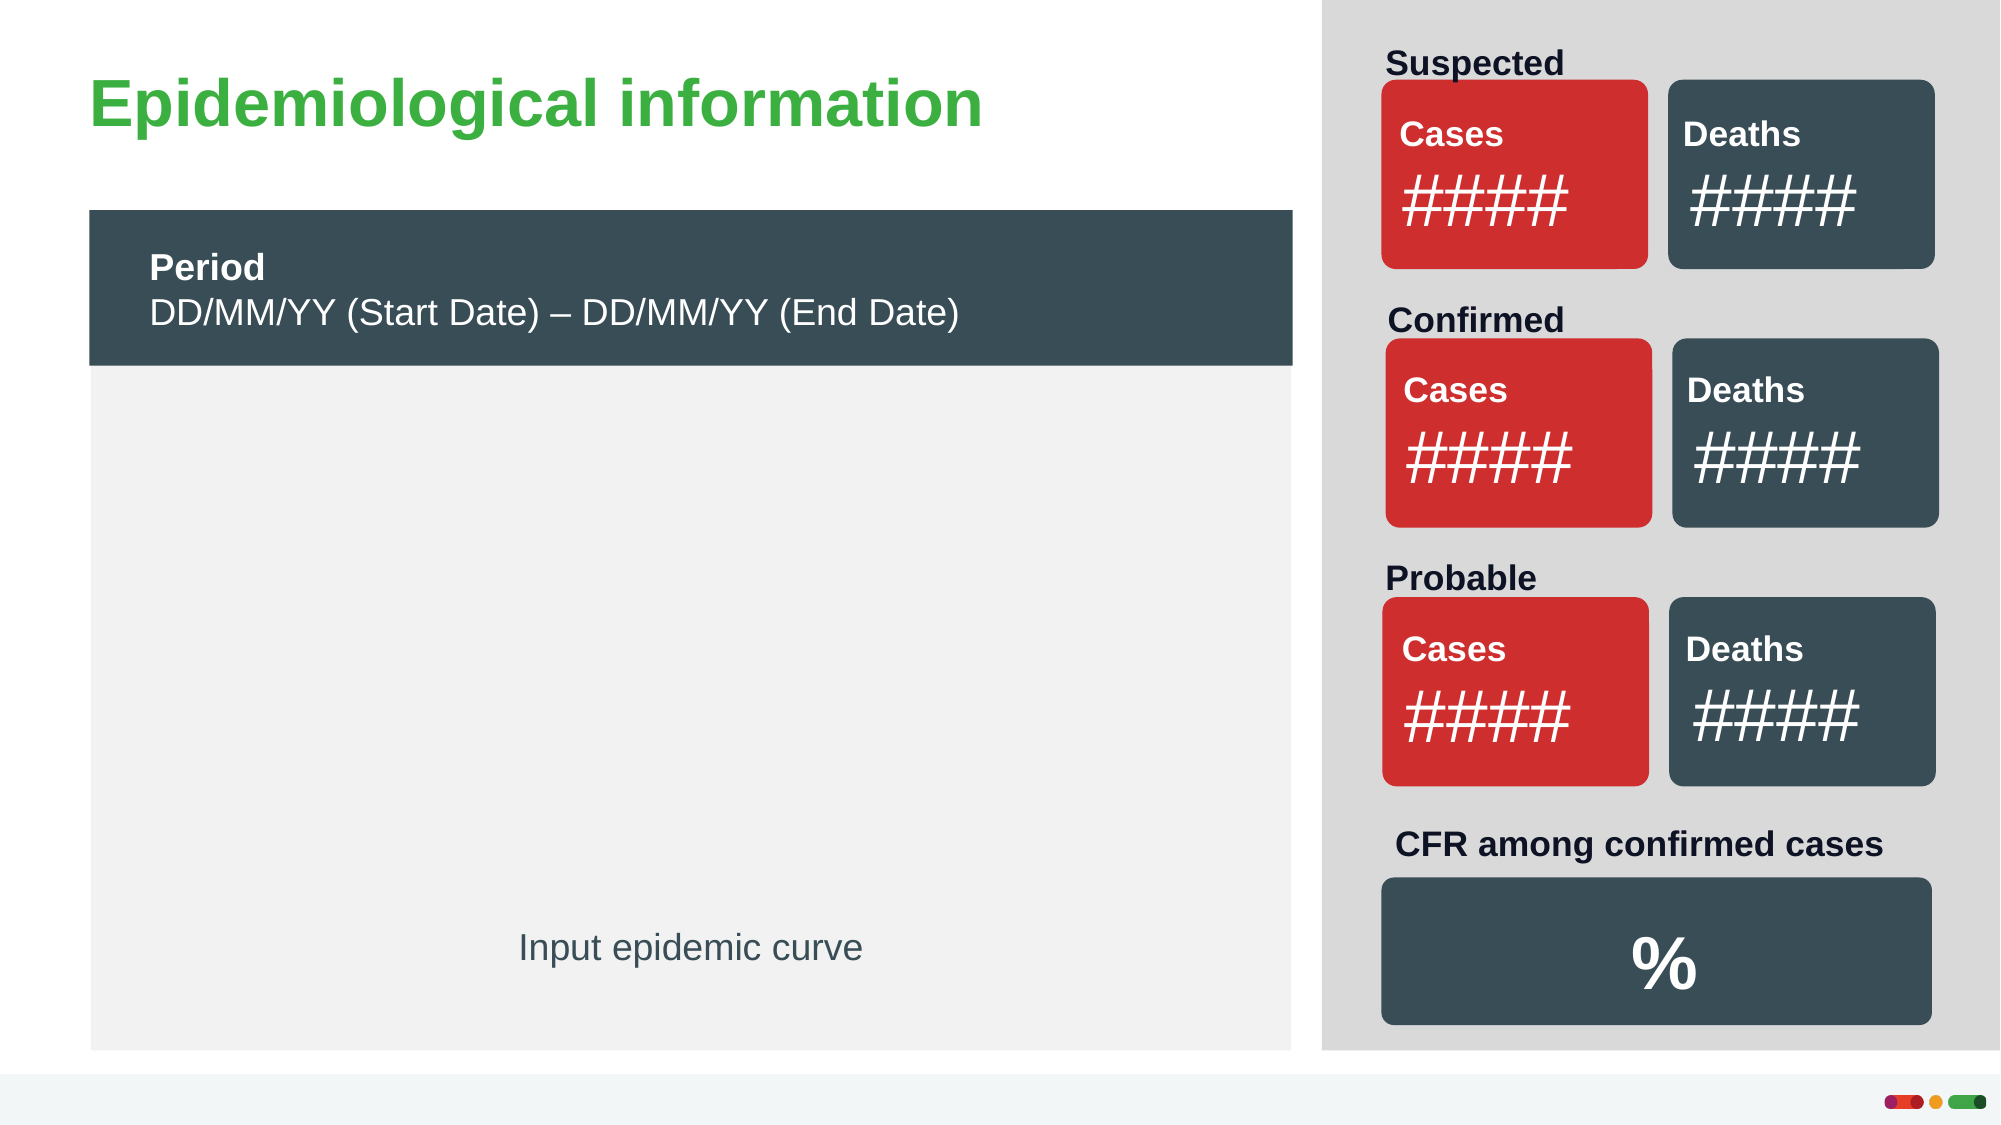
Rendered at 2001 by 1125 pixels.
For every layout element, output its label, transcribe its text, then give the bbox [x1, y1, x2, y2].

title Epidemiological information [89, 59, 1023, 210]
text_box Suspected [1377, 23, 1573, 90]
text_box #### [1397, 641, 1580, 765]
text_box [1382, 597, 1650, 787]
text_box [1381, 877, 1932, 1026]
text_box Probable [1377, 539, 1546, 606]
text_box [1381, 79, 1649, 270]
text_box Confirmed [1380, 281, 1573, 348]
text_box Cases [1395, 351, 1516, 418]
text_box Deaths [1675, 95, 1809, 161]
text_box #### [1394, 126, 1577, 250]
text_box [1669, 597, 1936, 787]
text_box Cases [1391, 95, 1512, 161]
text_box Deaths [1677, 610, 1812, 677]
text_box #### [1685, 641, 1868, 765]
text_box #### [1682, 126, 1866, 249]
text_box CFR among confirmed cases [1387, 804, 1893, 871]
text_box [1672, 338, 1940, 528]
text_box [1321, 0, 2000, 1051]
text_box Input epidemic curve [90, 366, 1292, 1051]
text_box [1668, 79, 1935, 270]
text_box Deaths [1679, 351, 1813, 418]
text_box #### [1686, 382, 1869, 506]
text_box % [1623, 889, 1706, 1012]
text_box #### [1398, 383, 1581, 506]
text_box Cases [1394, 610, 1515, 677]
text_box Period DD/MM/YY (Start Date) – DD/MM/YY (End Date) [89, 210, 1293, 366]
text_box [1385, 338, 1653, 528]
